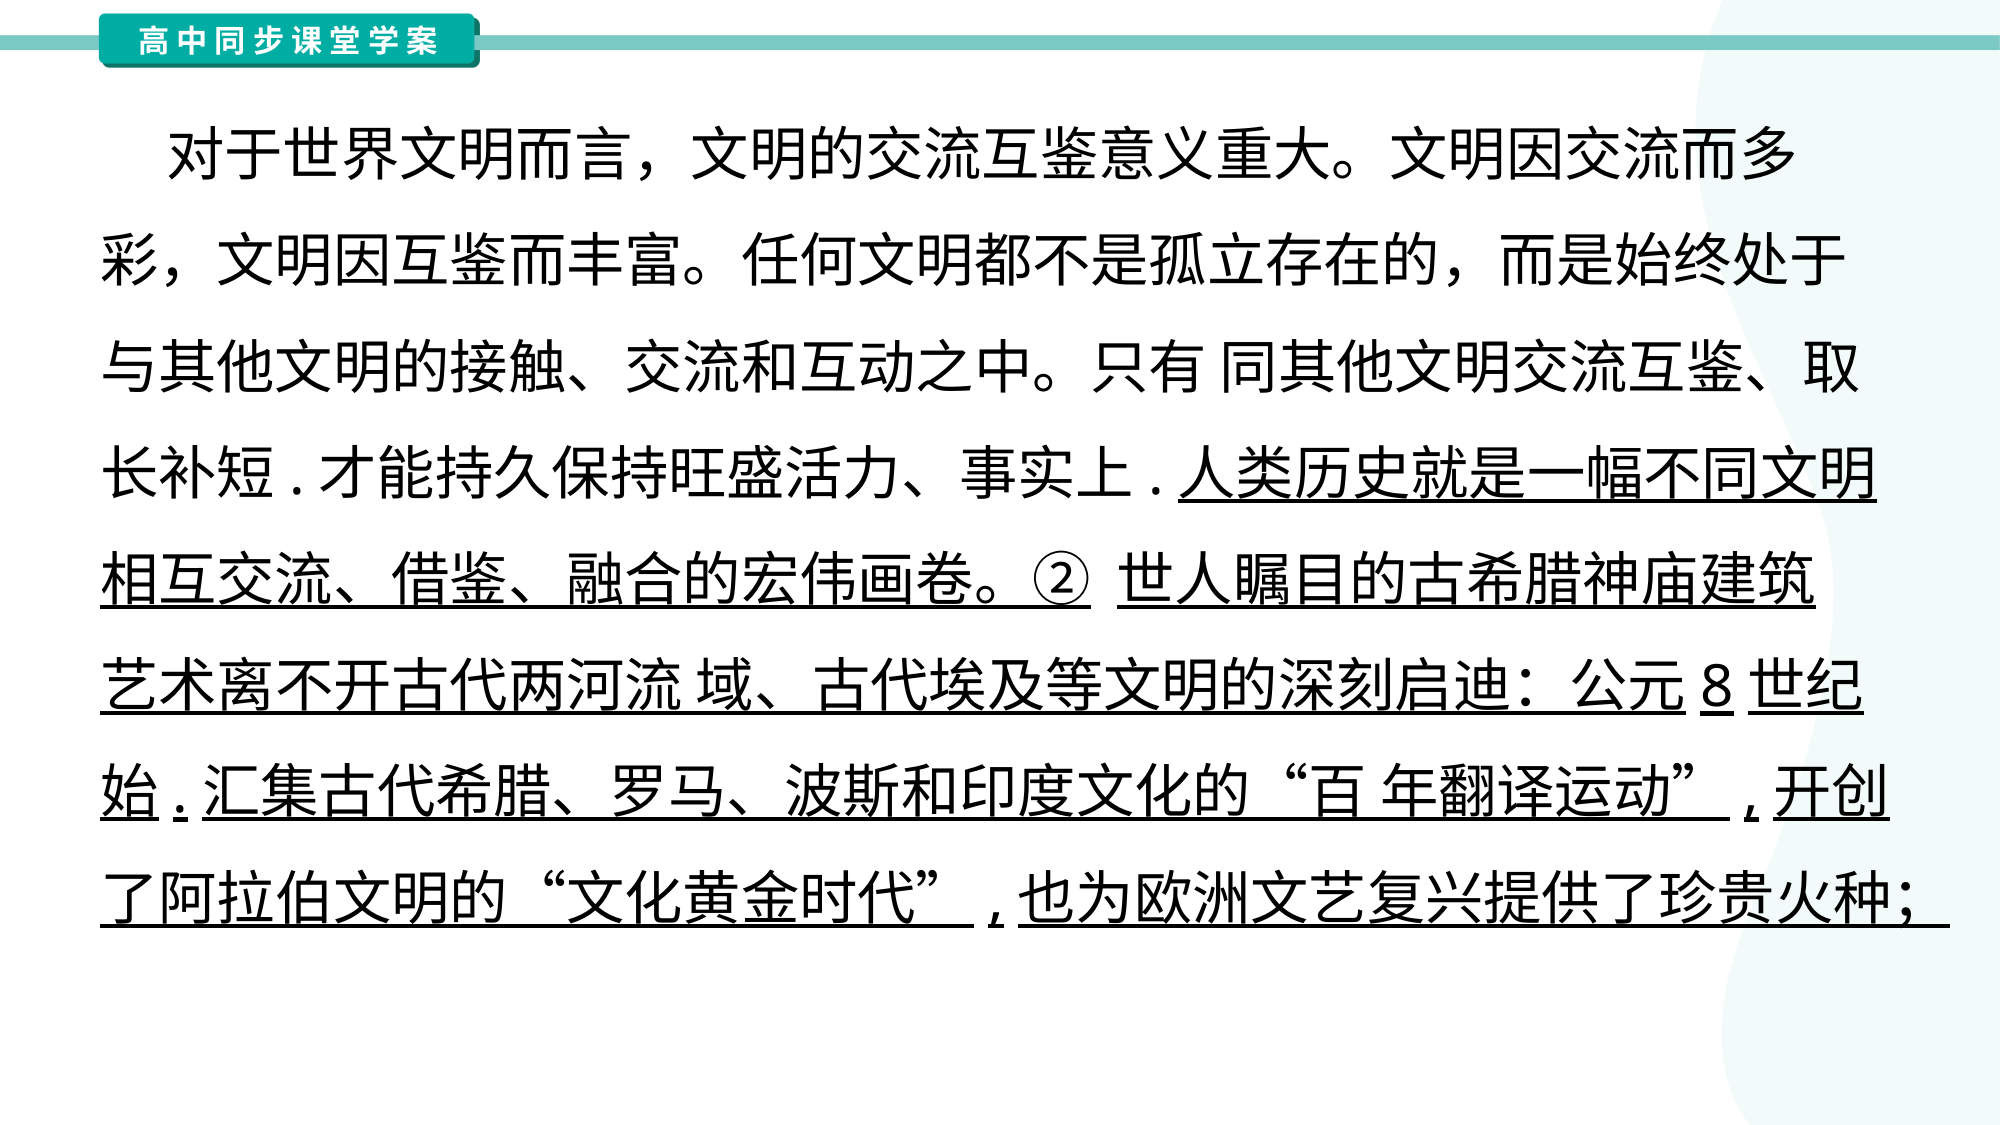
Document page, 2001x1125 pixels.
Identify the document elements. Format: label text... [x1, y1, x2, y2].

picture [0, 0, 2000, 1125]
text_box 对于世界文明而言，文明的交流互鉴意义重大。文明因交流而多 彩，文明因互鉴而丰富。任何文明都不是孤立存在的，而是始终处于 与其他文明的接触、交流和互动之中。只有 同其他文明交流互鉴、取 长补短.才能持久保持旺盛活力、事实上.人类历史就是一幅不同文明 相互交流、借鉴、融合的宏伟画卷。② 世人瞩目的古希腊神庙建筑 艺术离不开古代两河流 域、古代埃及等文明的深刻启迪：公元8世纪 始.汇集古代希腊、罗马、波斯和印度文化的“百 年翻译运动”,开创 了阿拉伯文明的“文化黄金时代”,也为欧洲文艺复兴提供了珍贵火种； [100, 76, 1899, 1038]
